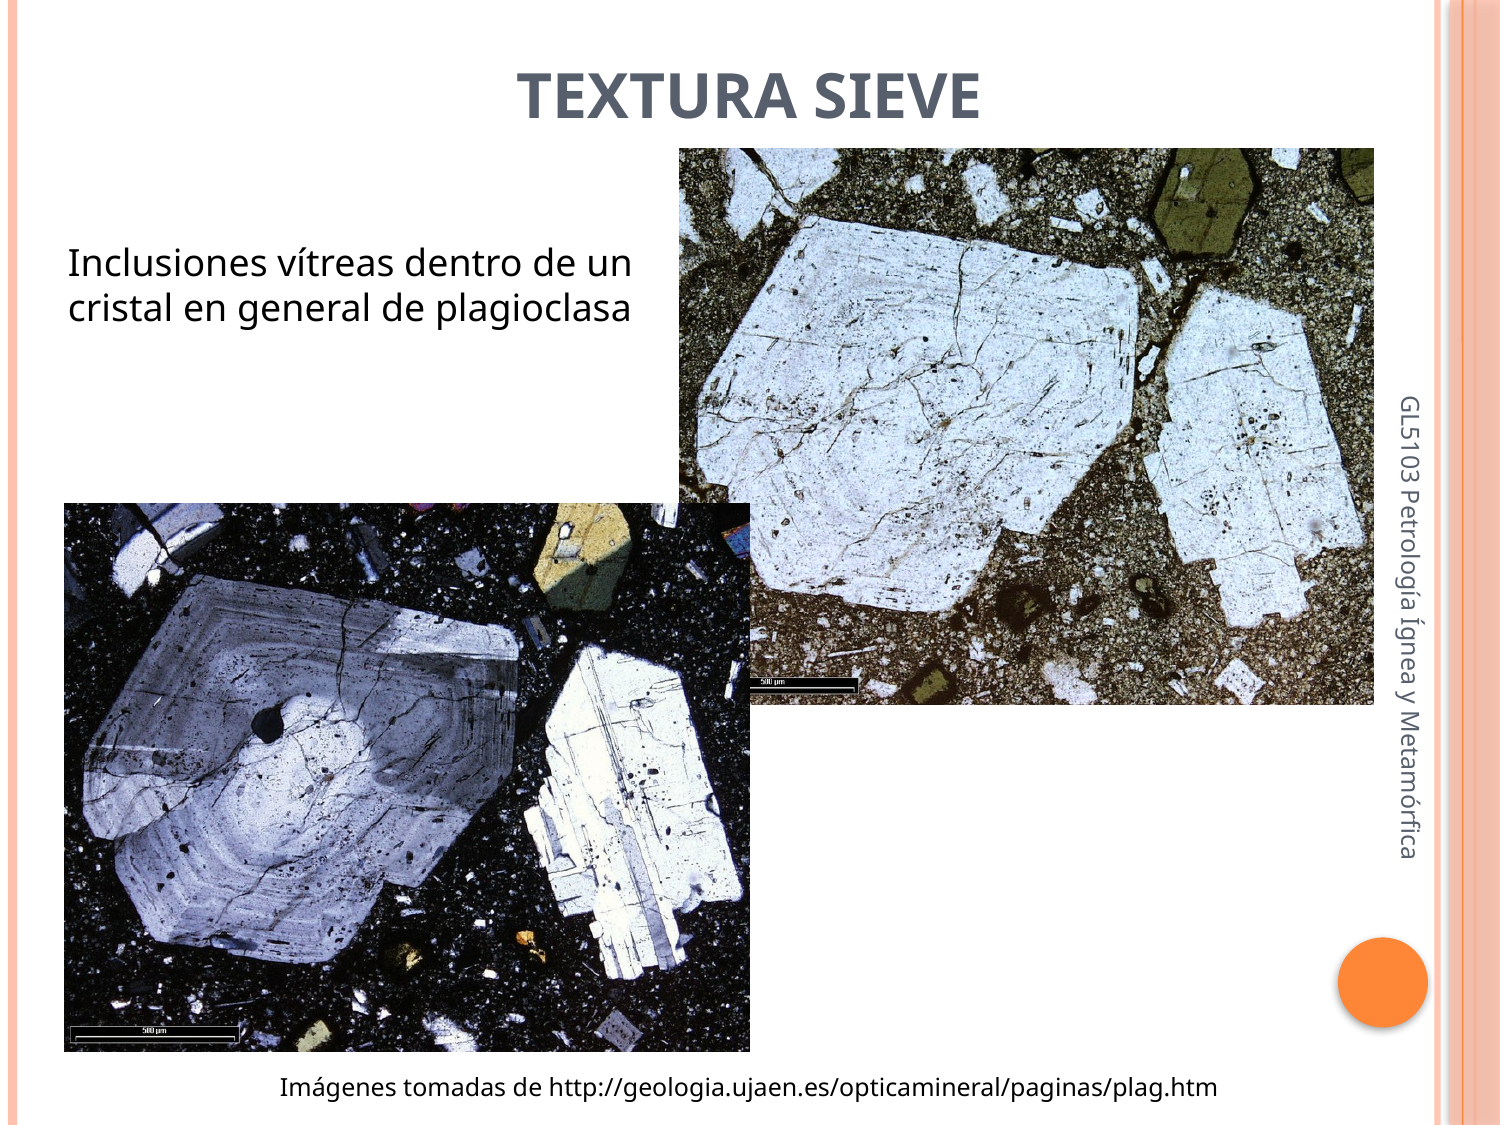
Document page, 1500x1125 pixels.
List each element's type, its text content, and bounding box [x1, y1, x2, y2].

footer GL5103 Petrología Ígnea y Metamórfica [1379, 380, 1440, 906]
title TEXTURA SIEVE [0, 0, 1500, 188]
text_box Imágenes tomadas de http://geologia.ujaen.es/opticamineral/paginas/plag.htm [0, 1064, 1500, 1110]
picture [64, 148, 1374, 1053]
text_box Inclusiones vítreas dentro de un cristal en general de plagioclasa [53, 231, 672, 337]
